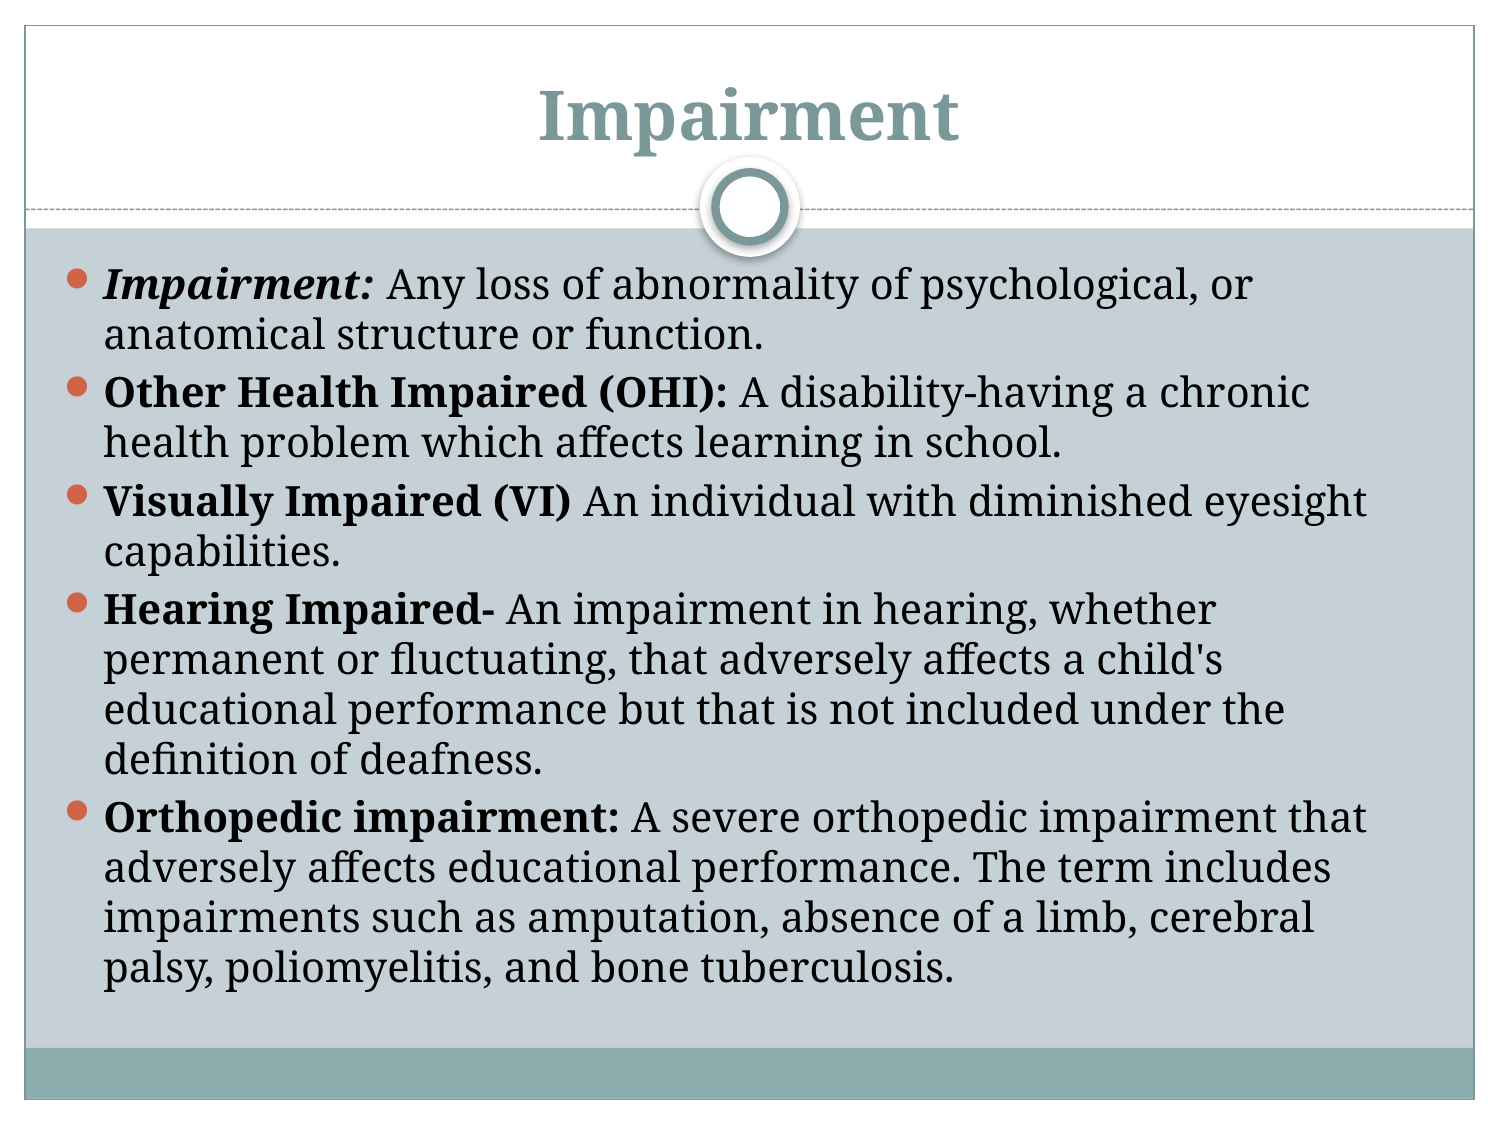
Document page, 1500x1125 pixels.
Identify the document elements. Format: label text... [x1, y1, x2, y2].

list Impairment: Any loss of abnormality of psychological, or anatomical structure or function. Other Health Impaired (OHI): A disability-having a chronic health problem which affects learning in school. Visually Impaired (VI) An individual with diminished eyesight capabilities. Hearing Impaired- An impairment in hearing, whether permanent or fluctuating, that adversely affects a child's educational performance but that is not included under the definition of deafness. Orthopedic impairment: A severe orthopedic impairment that adversely affects educational performance. The term includes impairments such as amputation, absence of a limb, cerebral palsy, poliomyelitis, and bone tuberculosis. [49, 250, 1445, 1001]
title Impairment [49, 37, 1450, 162]
